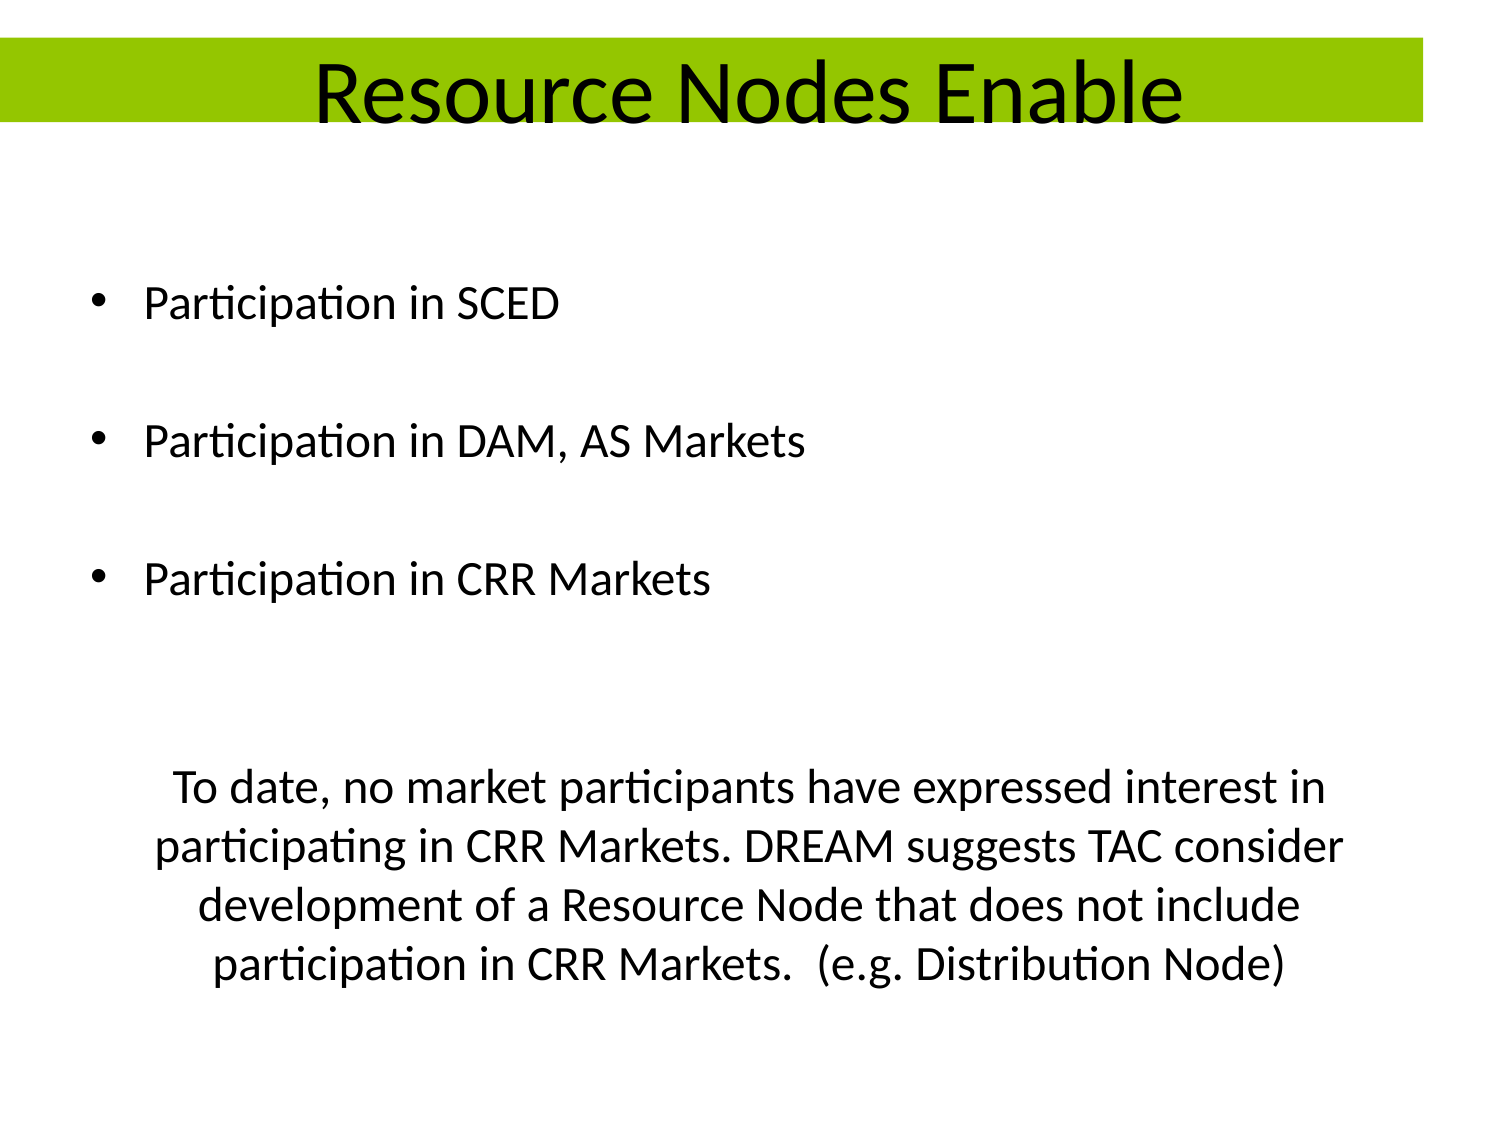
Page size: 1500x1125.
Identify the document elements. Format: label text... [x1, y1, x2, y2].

title Resource Nodes Enable [75, 0, 1425, 182]
list Participation in SCED Participation in DAM, AS Markets Participation in CRR Markets To date, no market participants have expressed interest in participating in CRR Markets. DREAM suggests TAC consider development of a Resource Node that does not include participation in CRR Markets. (e.g. Distribution Node) [75, 262, 1425, 1005]
